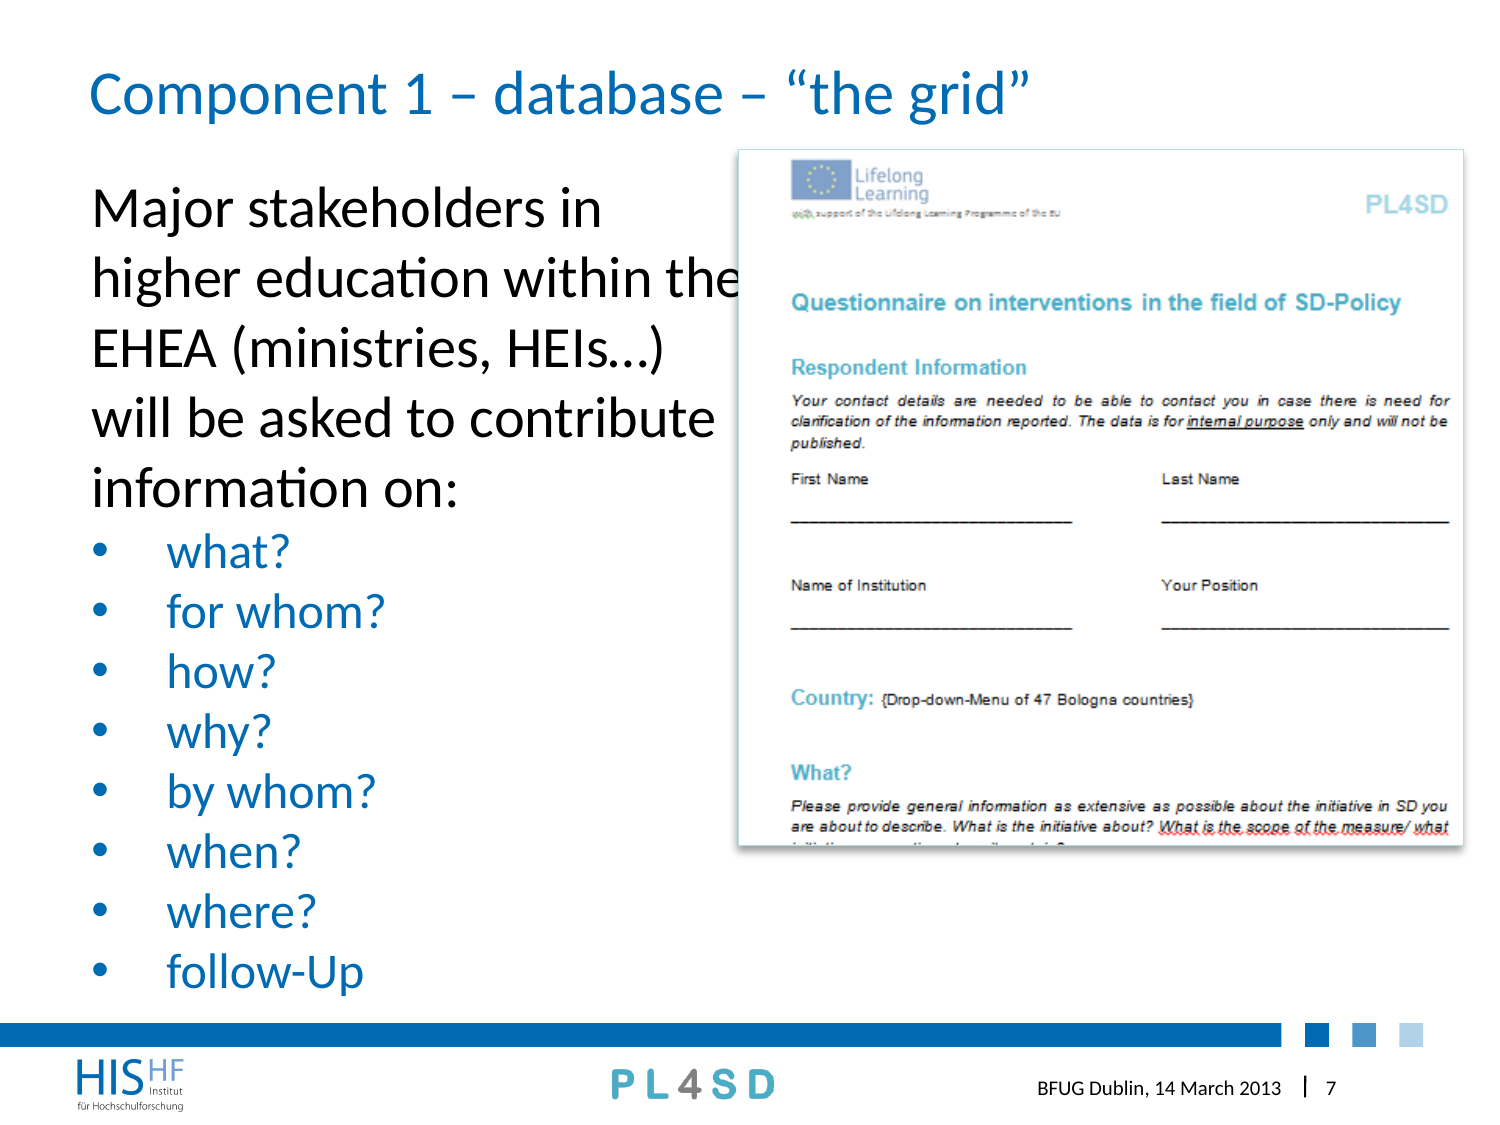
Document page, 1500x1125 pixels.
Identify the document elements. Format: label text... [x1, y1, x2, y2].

picture [584, 1046, 810, 1125]
title Component 1 – database – “the grid” [75, 45, 1425, 149]
picture [737, 148, 1464, 847]
text_box Major stakeholders in higher education within the EHEA (ministries, HEIs…) will be asked to contribute information on: [76, 161, 730, 511]
picture [76, 1058, 184, 1113]
text_box what? for whom? how? why? by whom? when? where? follow-Up [76, 511, 827, 1007]
